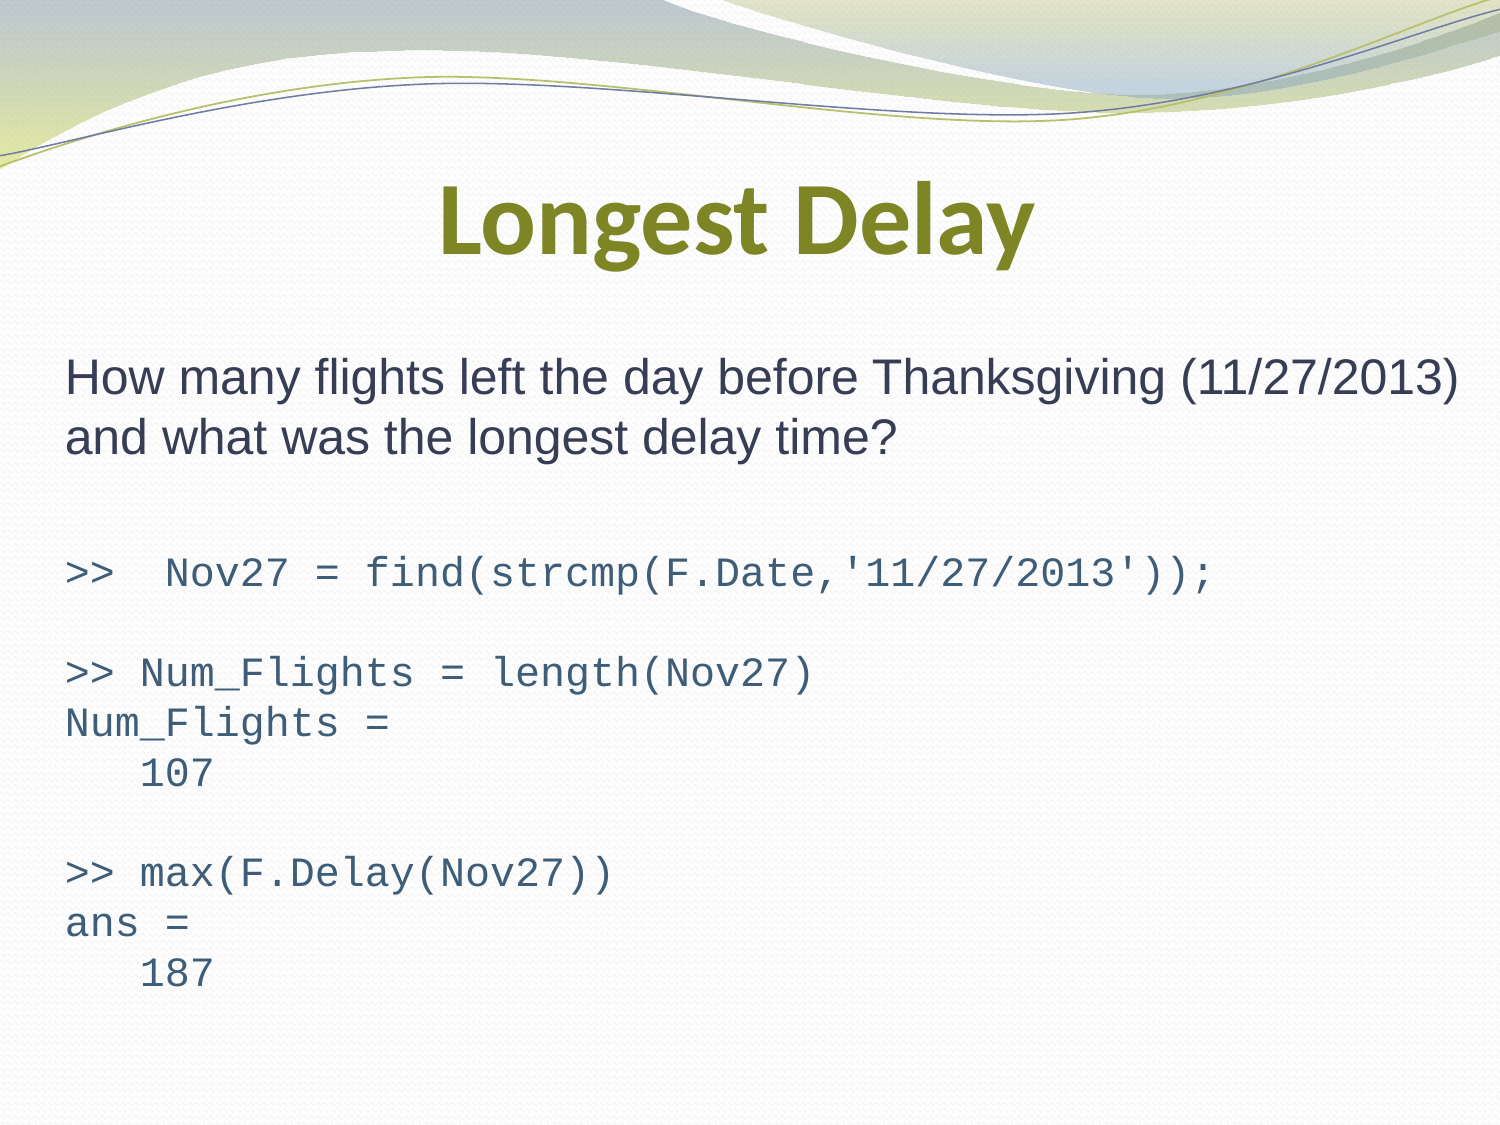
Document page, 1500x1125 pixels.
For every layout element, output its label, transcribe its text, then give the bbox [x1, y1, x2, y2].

text_box How many flights left the day before Thanksgiving (11/27/2013) and what was the longest delay time? [50, 337, 1500, 473]
title Longest Delay [0, 87, 1475, 275]
text_box >> Nov27 = find(strcmp(F.Date,'11/27/2013')); >> Num_Flights = length(Nov27) Num_Flights = 107 >> max(F.Delay(Nov27)) ans = 187 [50, 537, 1500, 1002]
